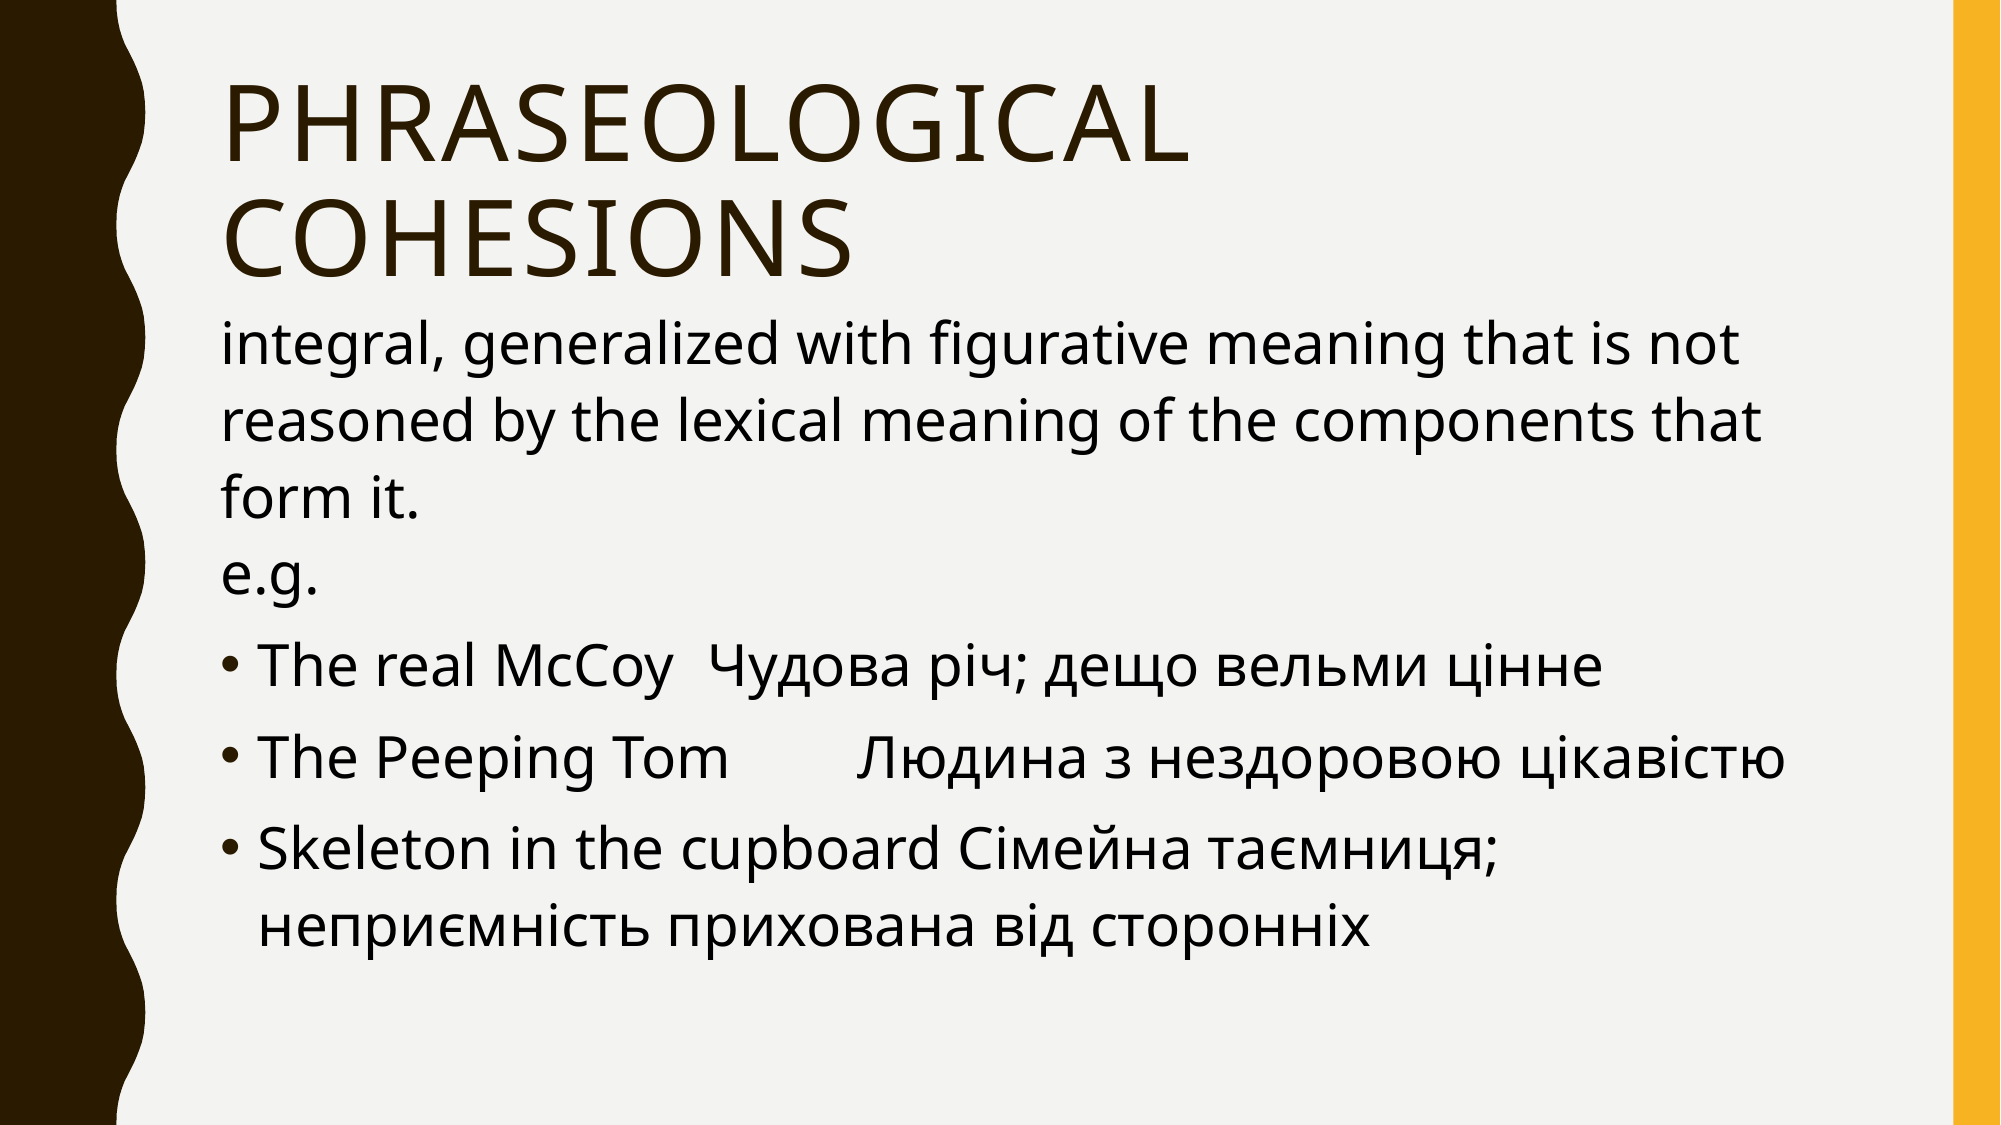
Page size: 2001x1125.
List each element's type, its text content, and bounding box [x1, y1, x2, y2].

title Phraseological cohesions [205, 62, 1875, 291]
list integral, generalized with figurative meaning that is not reasoned by the lexical meaning of the components that form it. e.g. The real McCoy Чудова річ; дещо вельми цінне The Peeping Tom Людина з нездоровою цікавістю Skeleton in the cupboard Сімейна таємниця; неприємність прихована від сторонніх [205, 291, 1875, 965]
